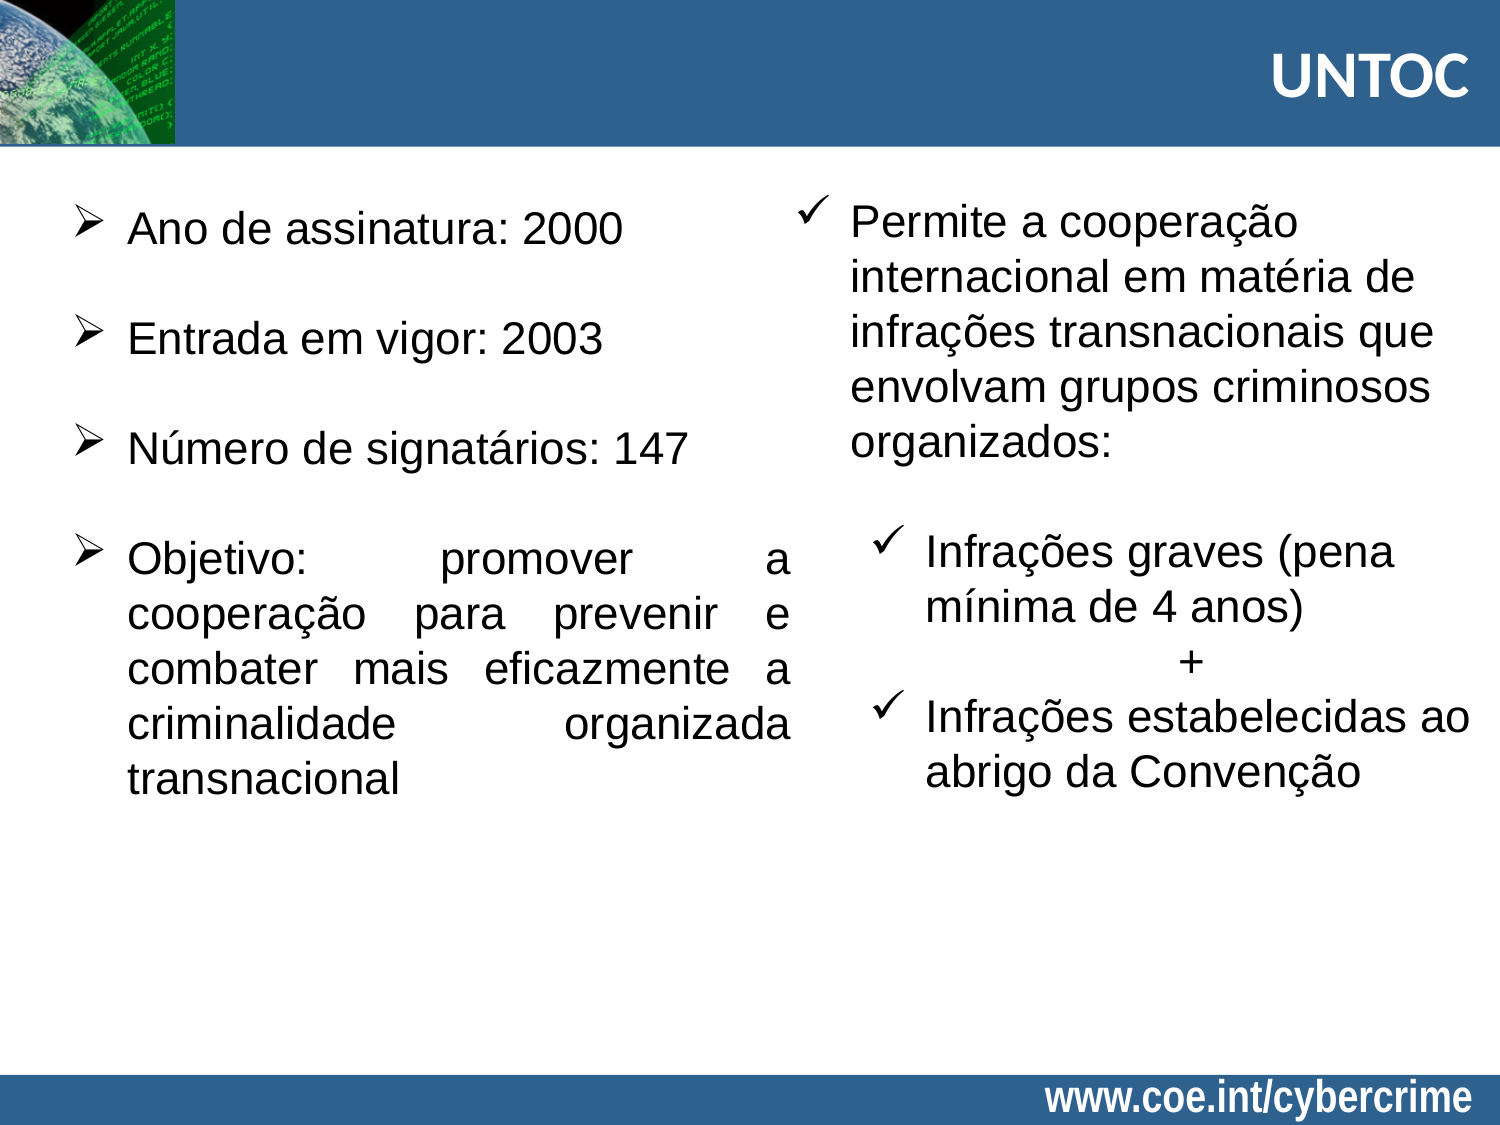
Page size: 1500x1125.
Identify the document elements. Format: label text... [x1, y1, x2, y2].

text_box Ano de assinatura: 2000 Entrada em vigor: 2003 Número de signatários: 147 Objetivo: promover a cooperação para prevenir e combater mais eficazmente a criminalidade organizada transnacional [56, 191, 807, 866]
text_box [0, 1073, 1030, 1125]
text_box www.coe.int/cybercrime [1030, 1059, 1500, 1125]
text_box UNTOC [177, 0, 1500, 149]
text_box Permite a cooperação internacional em matéria de infrações transnacionais que envolvam grupos criminosos organizados: Infrações graves (pena mínima de 4 anos) + Infrações estabelecidas ao abrigo da Convenção [779, 184, 1500, 805]
picture [0, 0, 175, 144]
